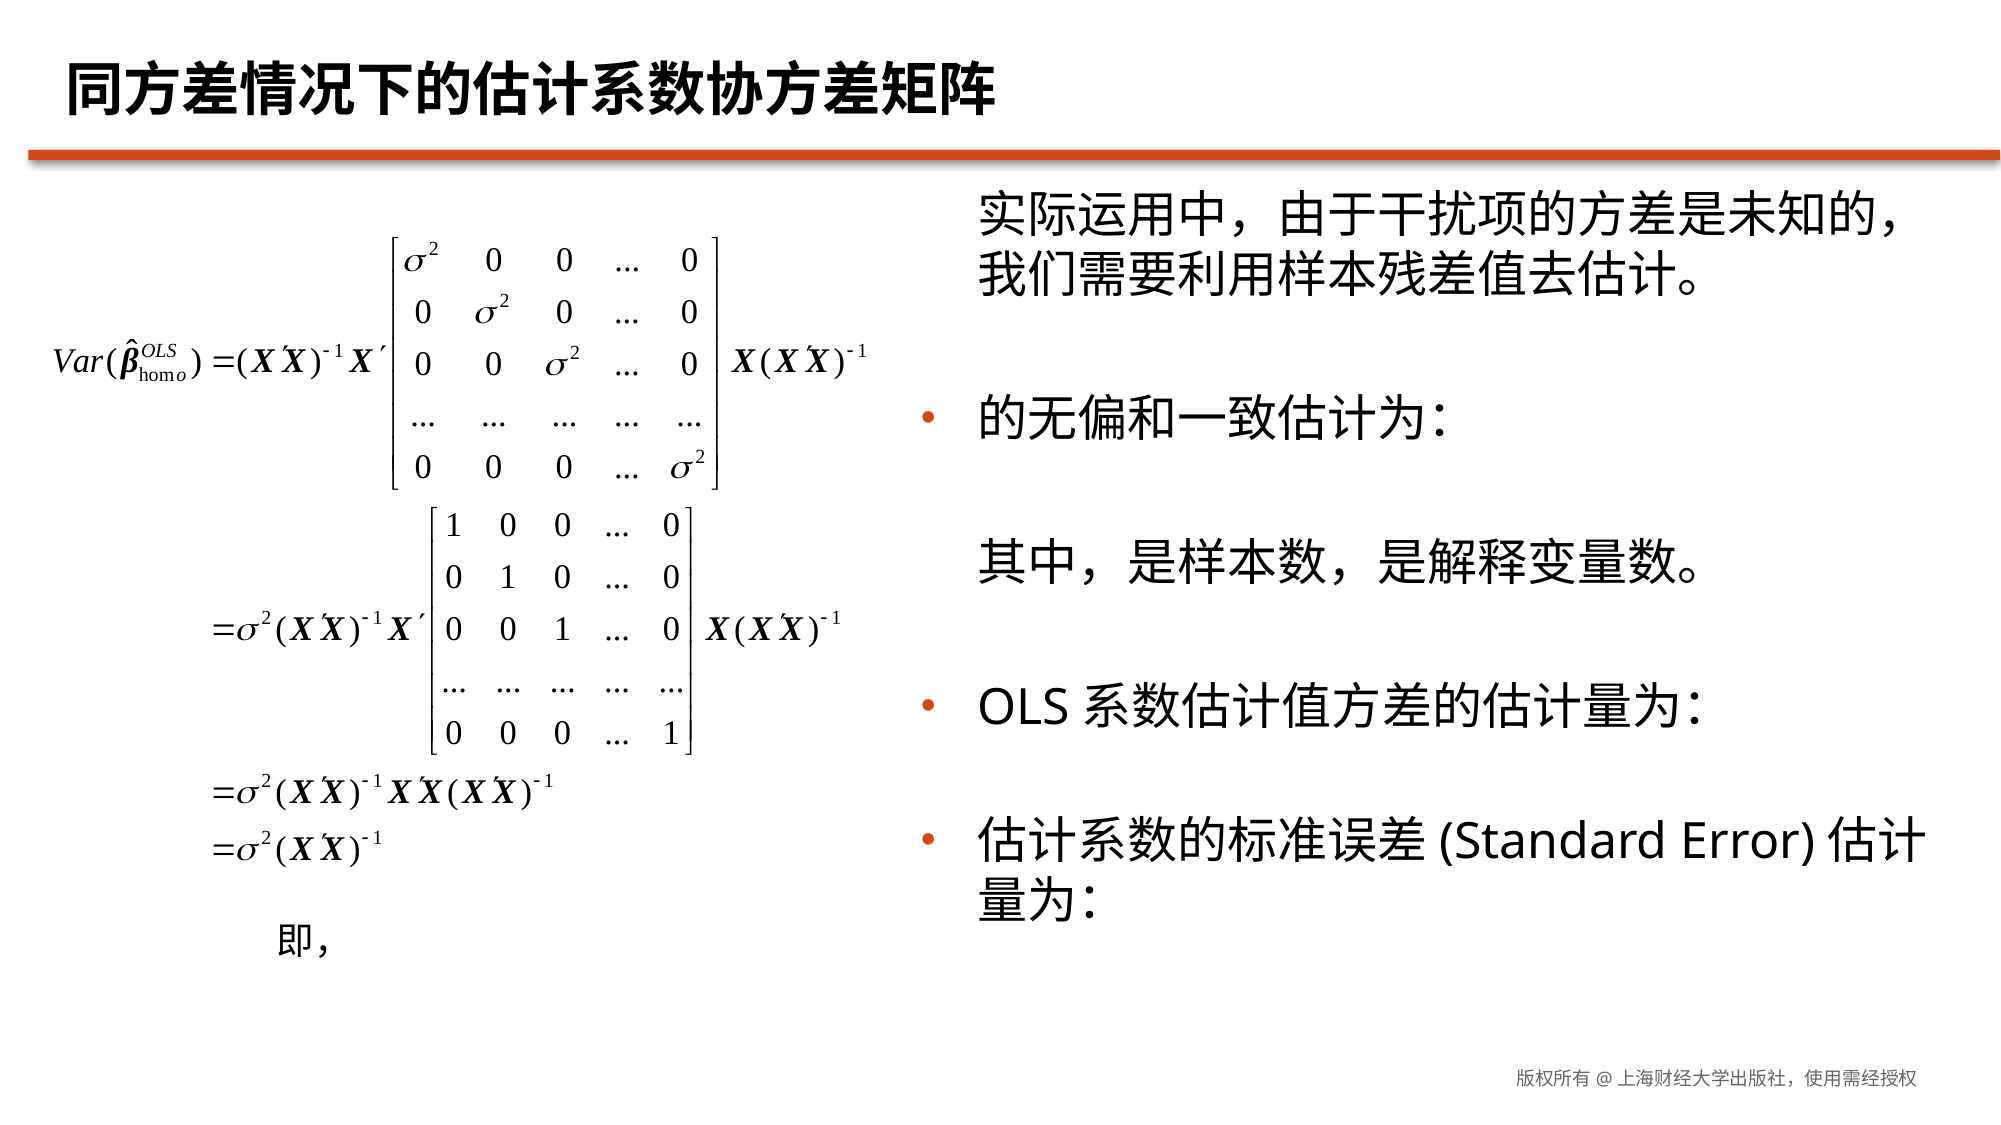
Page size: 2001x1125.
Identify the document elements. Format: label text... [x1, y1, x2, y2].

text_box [49, 230, 872, 877]
footer 版权所有@上海财经大学出版社，使用需经授权 [1483, 1046, 1950, 1109]
title 同方差情况下的估计系数协方差矩阵 [50, 50, 1825, 138]
text_box [129, 211, 2000, 220]
